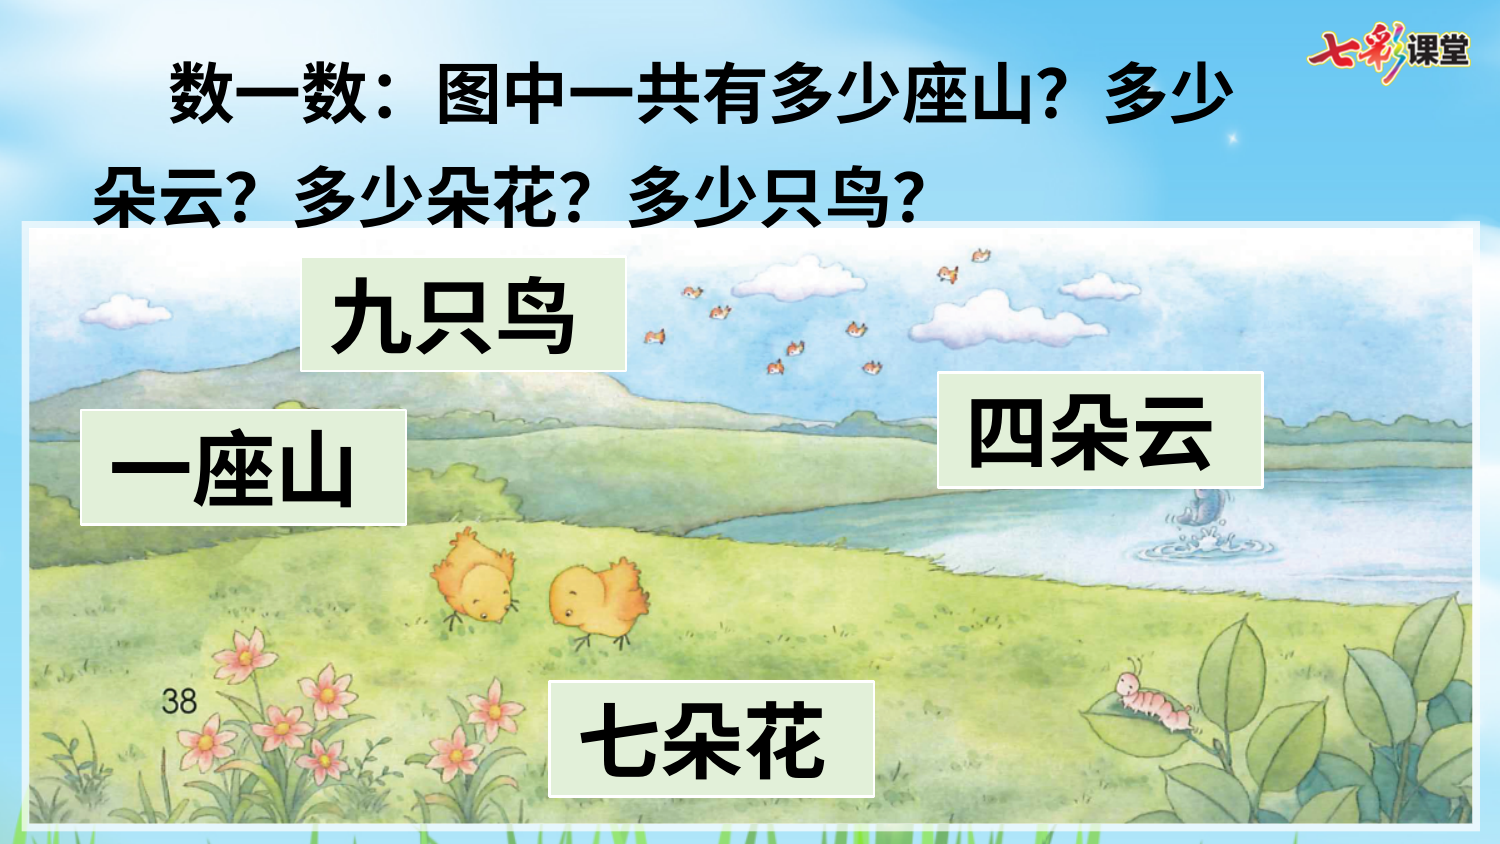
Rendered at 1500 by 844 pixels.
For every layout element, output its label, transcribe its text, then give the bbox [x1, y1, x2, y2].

text_box 数一数：图中一共有多少座山？多少朵云？多少朵花？多少只鸟？ [76, 20, 1266, 228]
picture [0, 0, 1500, 844]
